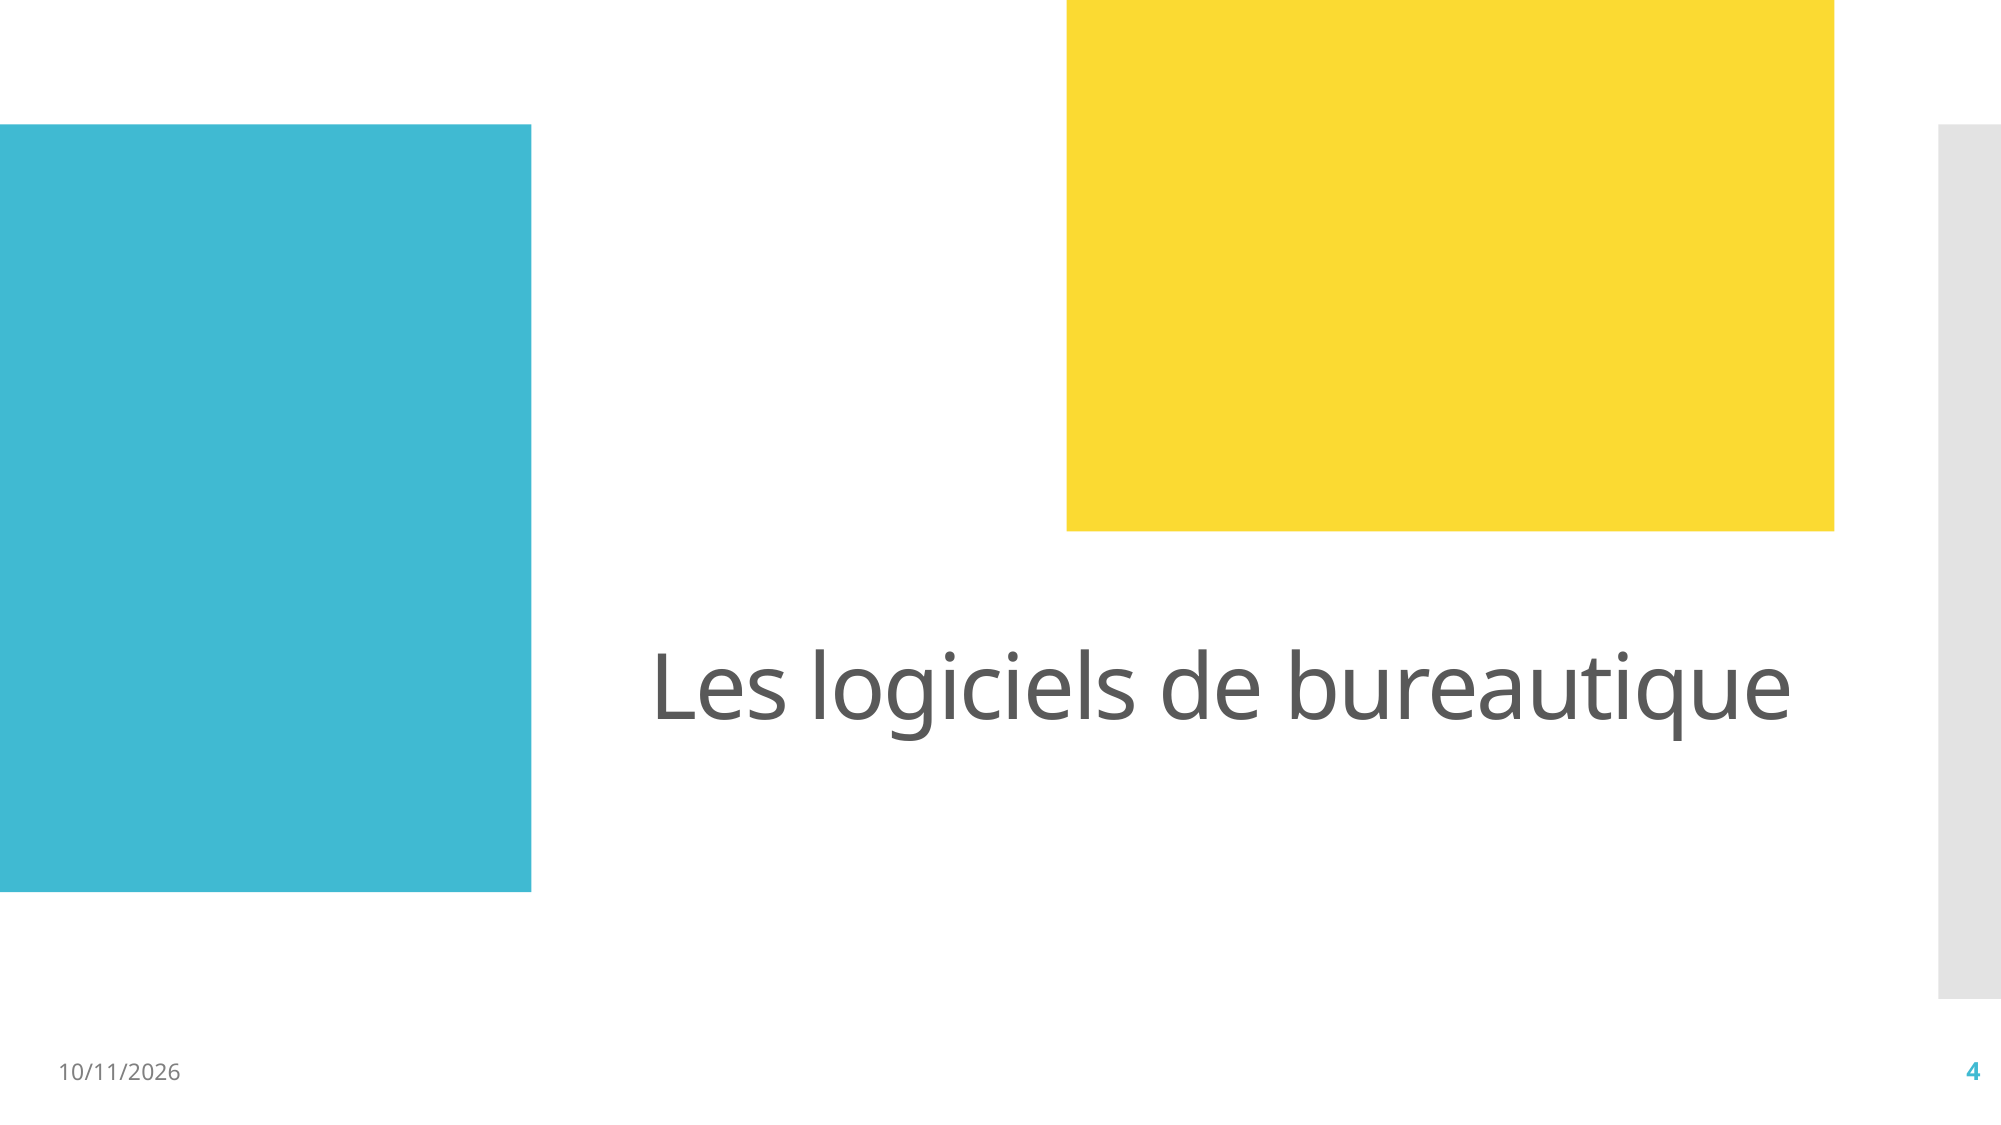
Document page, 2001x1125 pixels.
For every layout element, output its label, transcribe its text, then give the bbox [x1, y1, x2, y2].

title Les logiciels de bureautique [634, 213, 1835, 747]
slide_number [43, 1042, 493, 1103]
slide_number 4 [1744, 1042, 1996, 1103]
